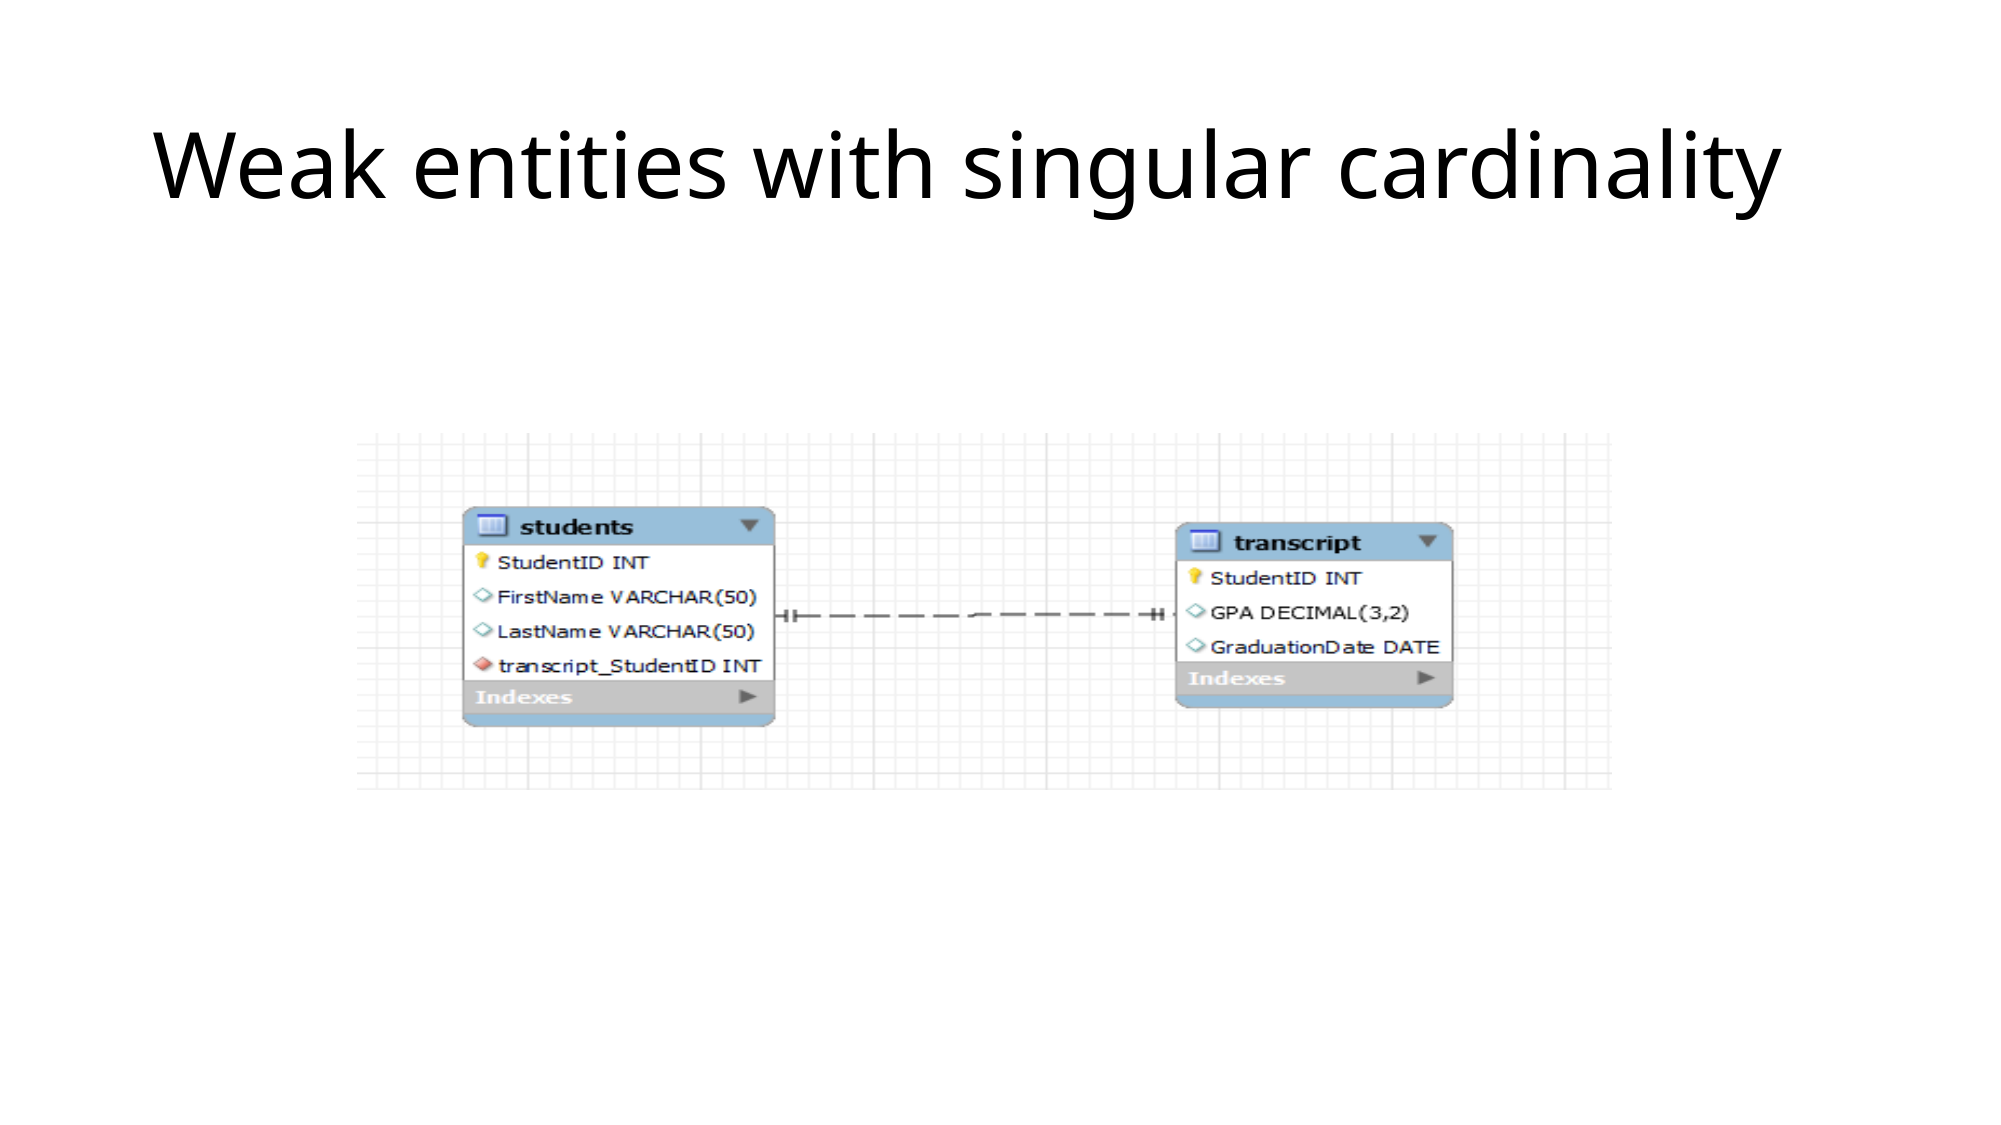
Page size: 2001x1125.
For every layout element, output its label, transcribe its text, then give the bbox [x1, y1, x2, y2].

picture [357, 433, 1612, 790]
title Weak entities with singular cardinality [137, 59, 1863, 278]
